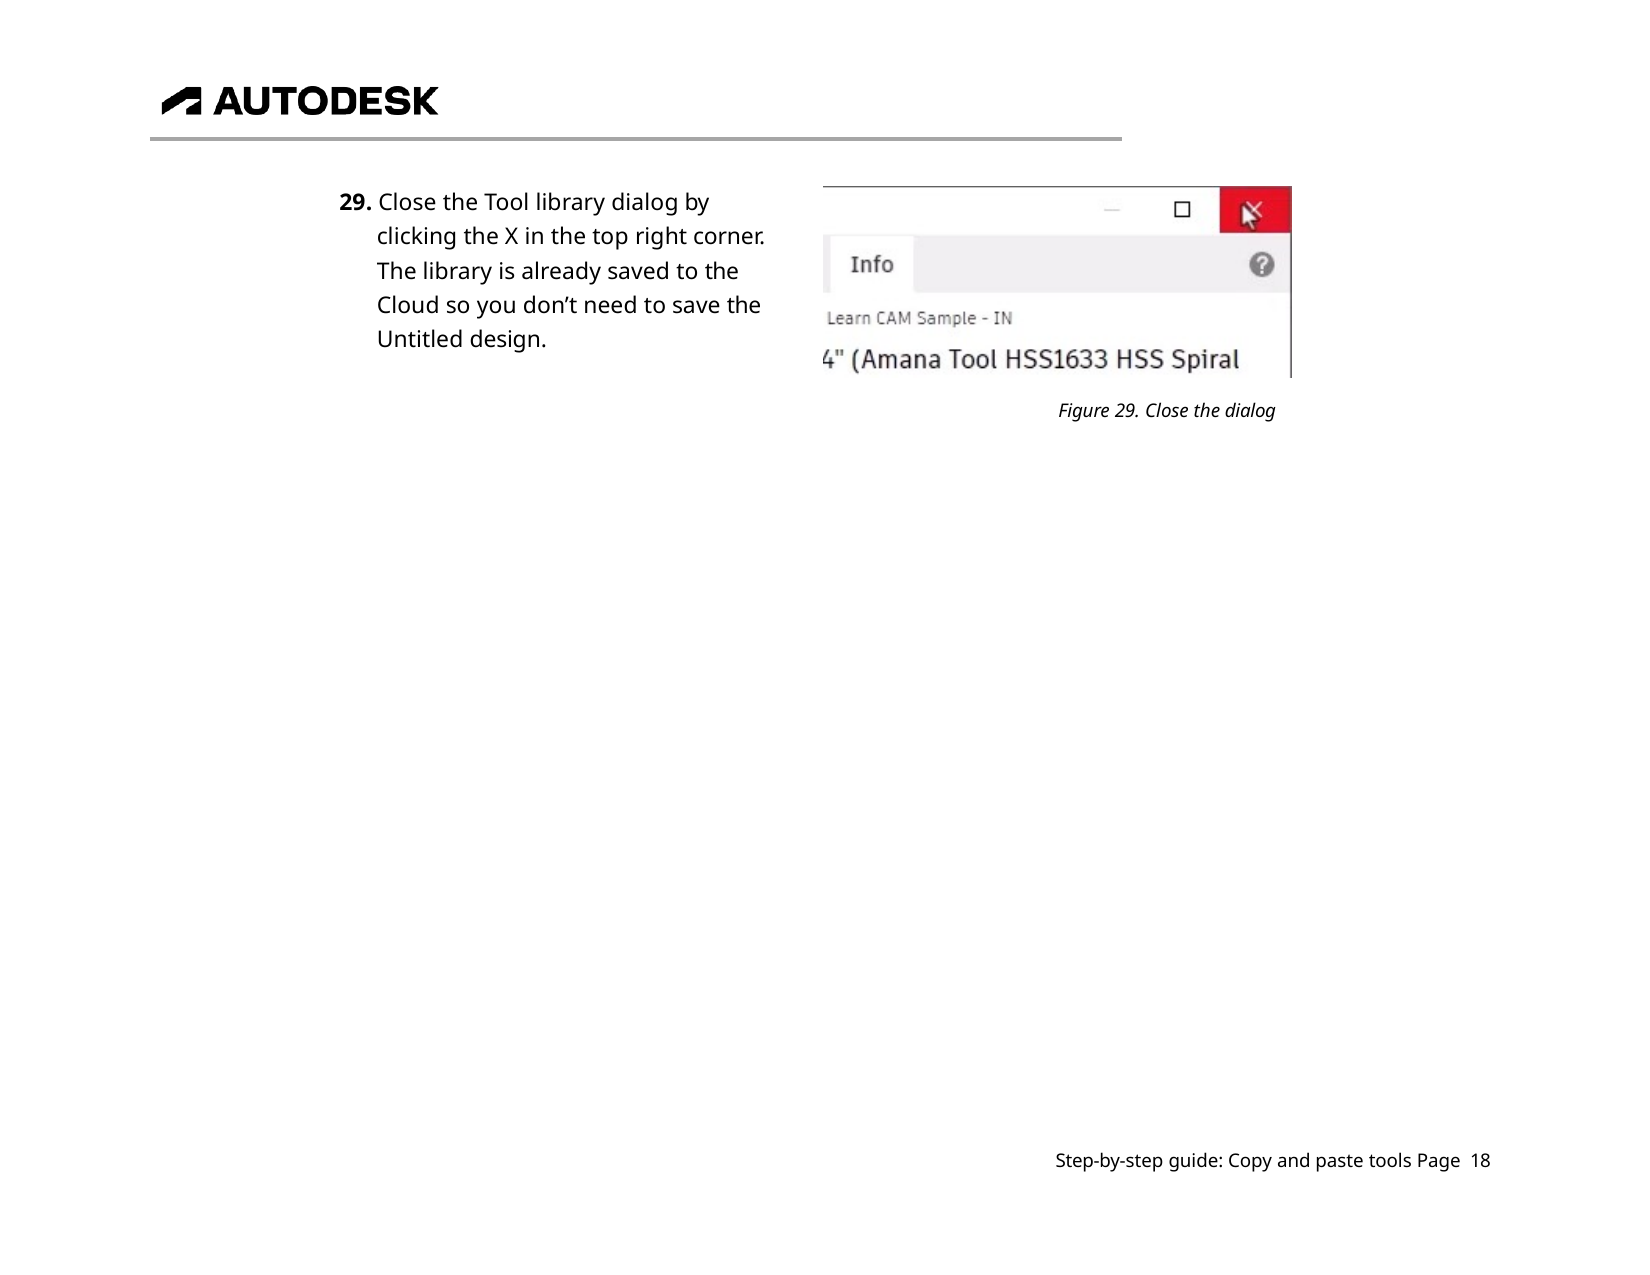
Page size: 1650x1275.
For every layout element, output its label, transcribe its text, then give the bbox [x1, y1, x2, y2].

text_box 29. Close the Tool library dialog by clicking the X in the top right corner. The library is already saved to the Cloud so you don’t need to save the Untitled design. [337, 178, 775, 353]
picture [161, 86, 439, 115]
slide_number Step-by-step guide: Copy and paste tools Page 10 [1053, 1145, 1509, 1275]
text_box Figure 29. Close the dialog [1056, 396, 1294, 422]
picture [822, 186, 1292, 378]
